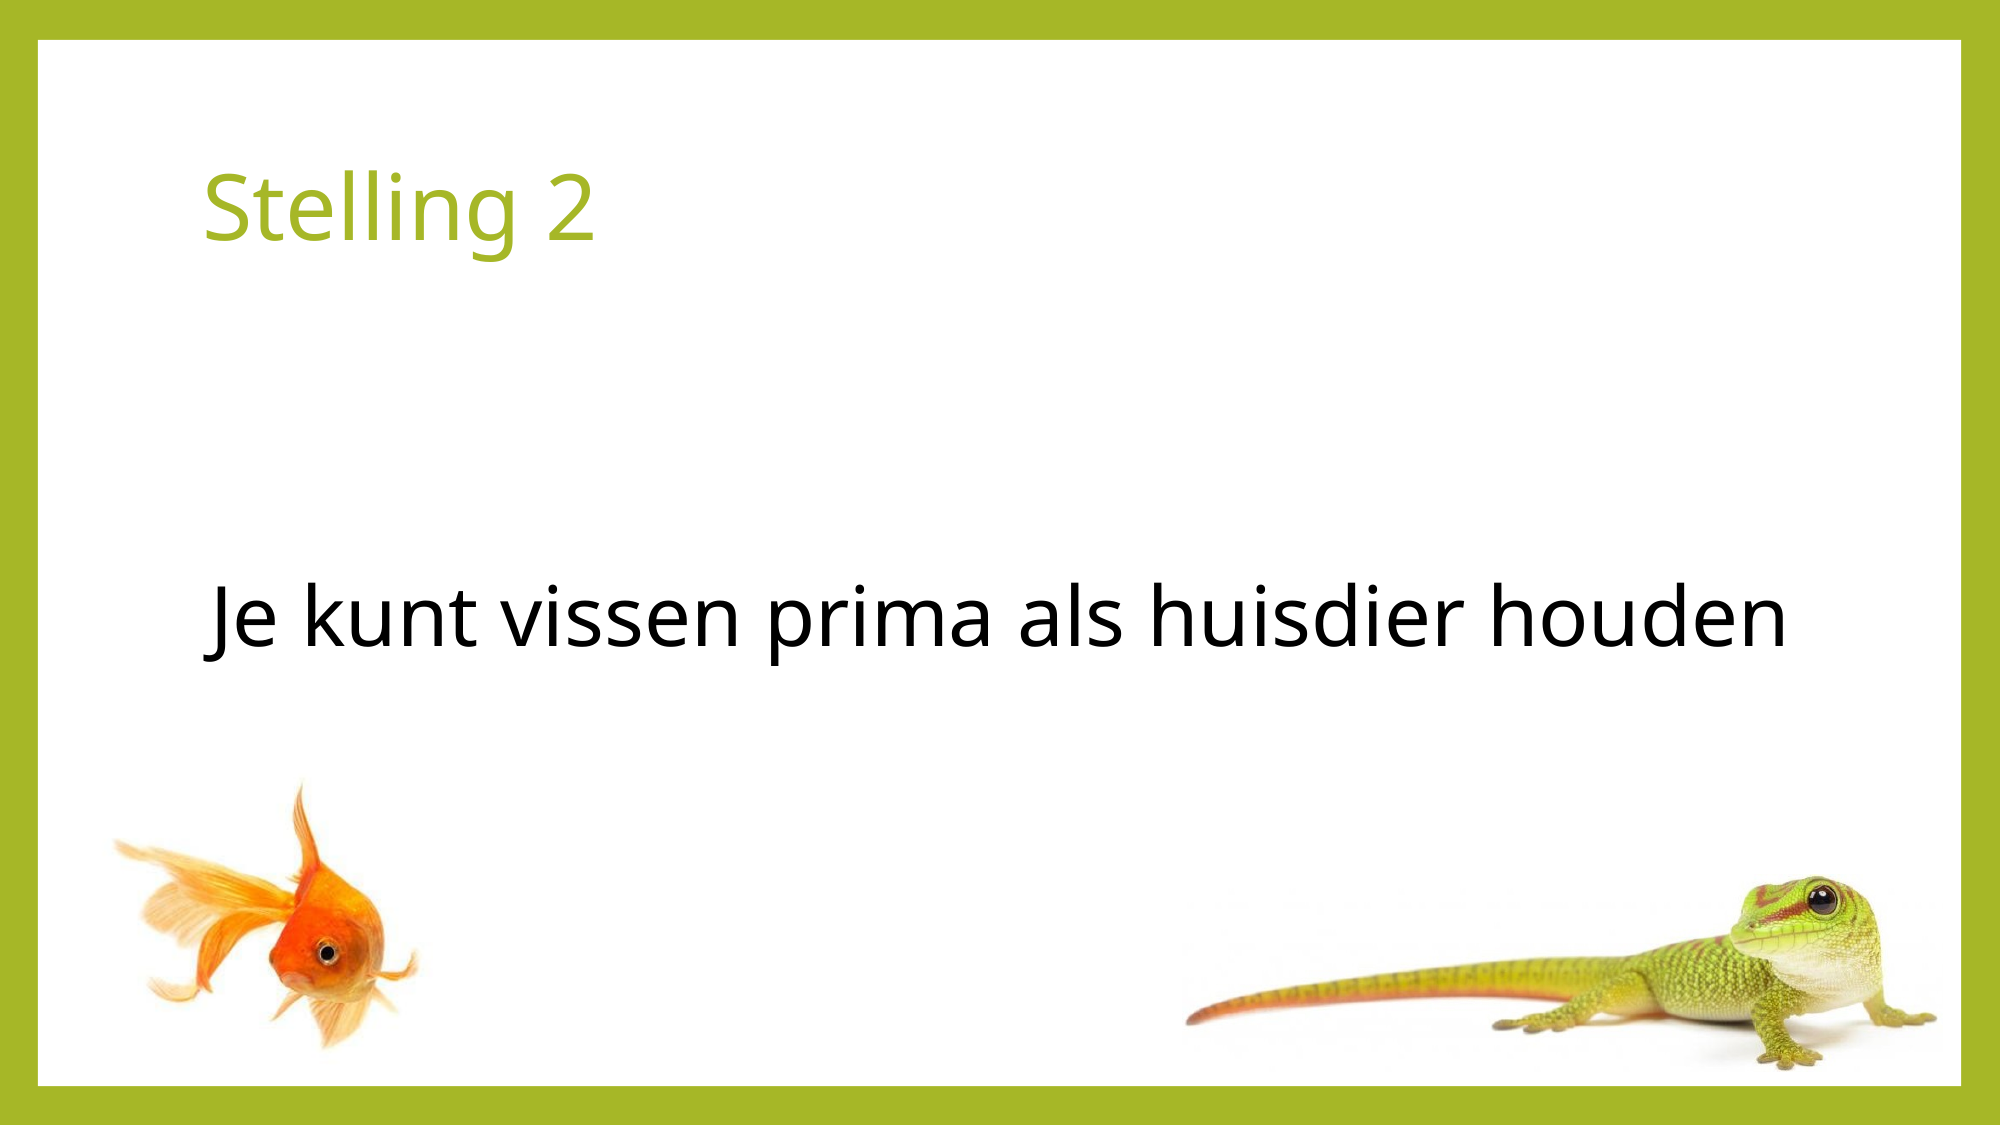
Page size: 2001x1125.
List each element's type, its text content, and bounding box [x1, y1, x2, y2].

picture [51, 769, 550, 1082]
title Stelling 2 [187, 99, 1808, 323]
list Je kunt vissen prima als huisdier houden [187, 337, 1808, 1000]
picture [1182, 874, 1944, 1073]
